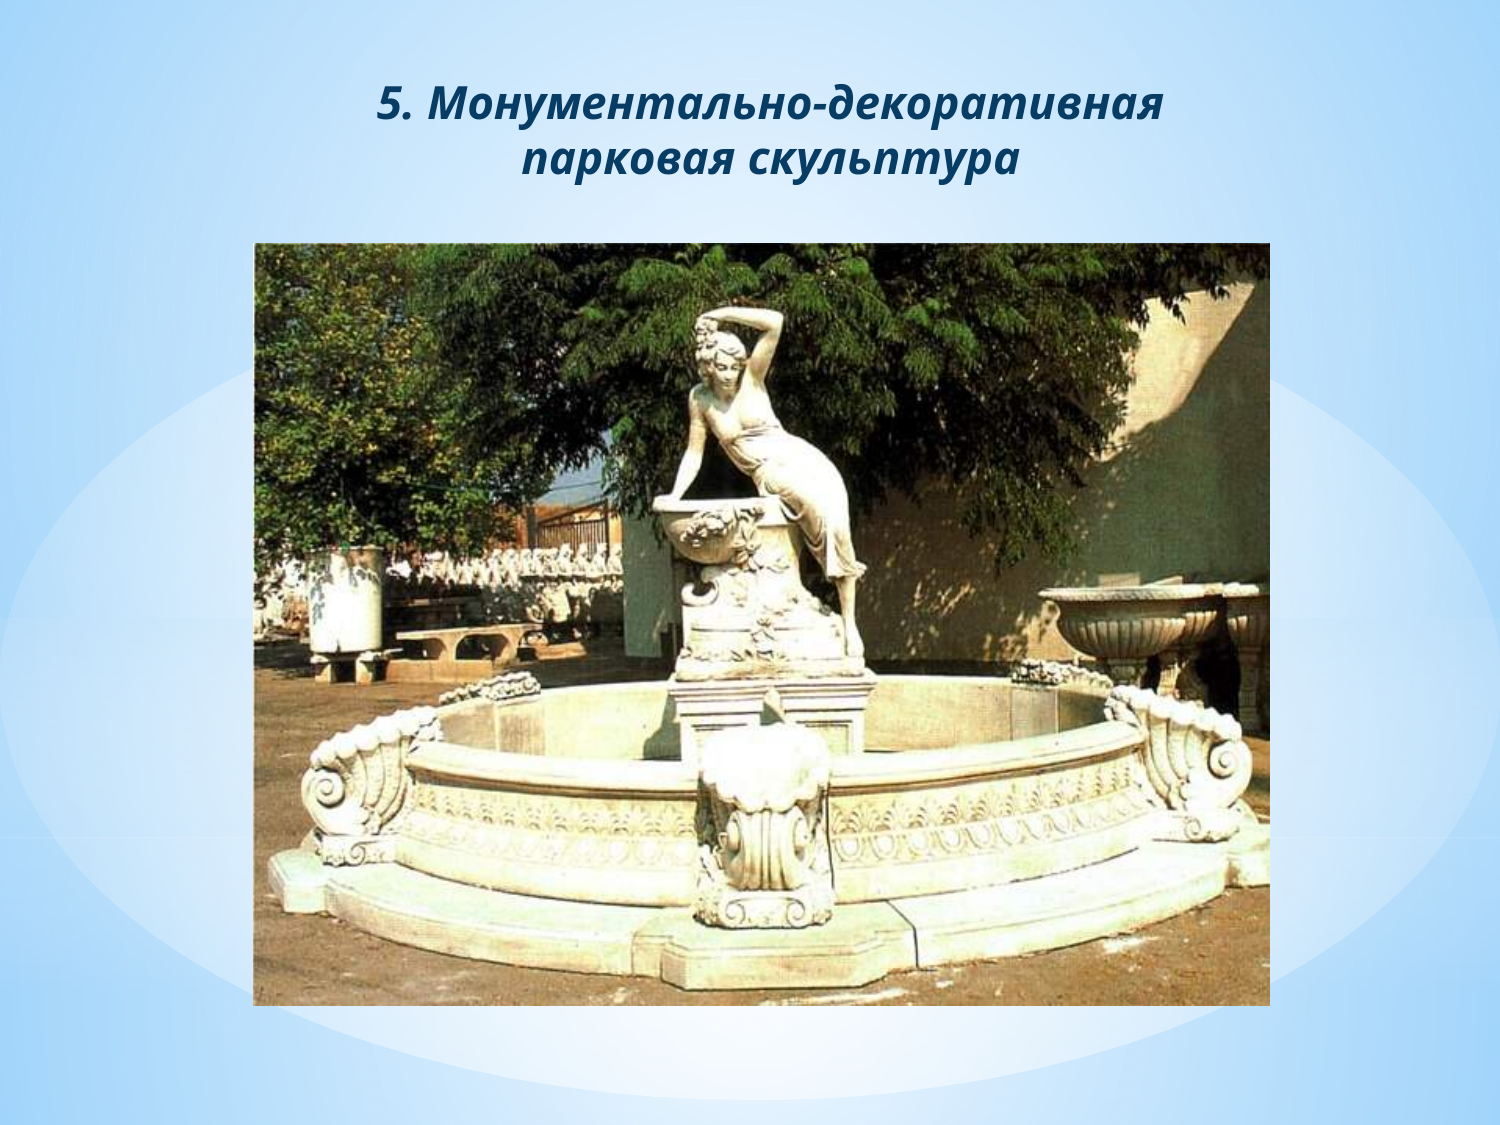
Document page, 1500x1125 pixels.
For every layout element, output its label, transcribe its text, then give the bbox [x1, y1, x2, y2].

list 5. Монументально-декоративная парковая скульптура [241, 66, 1293, 637]
picture [253, 243, 1270, 1007]
